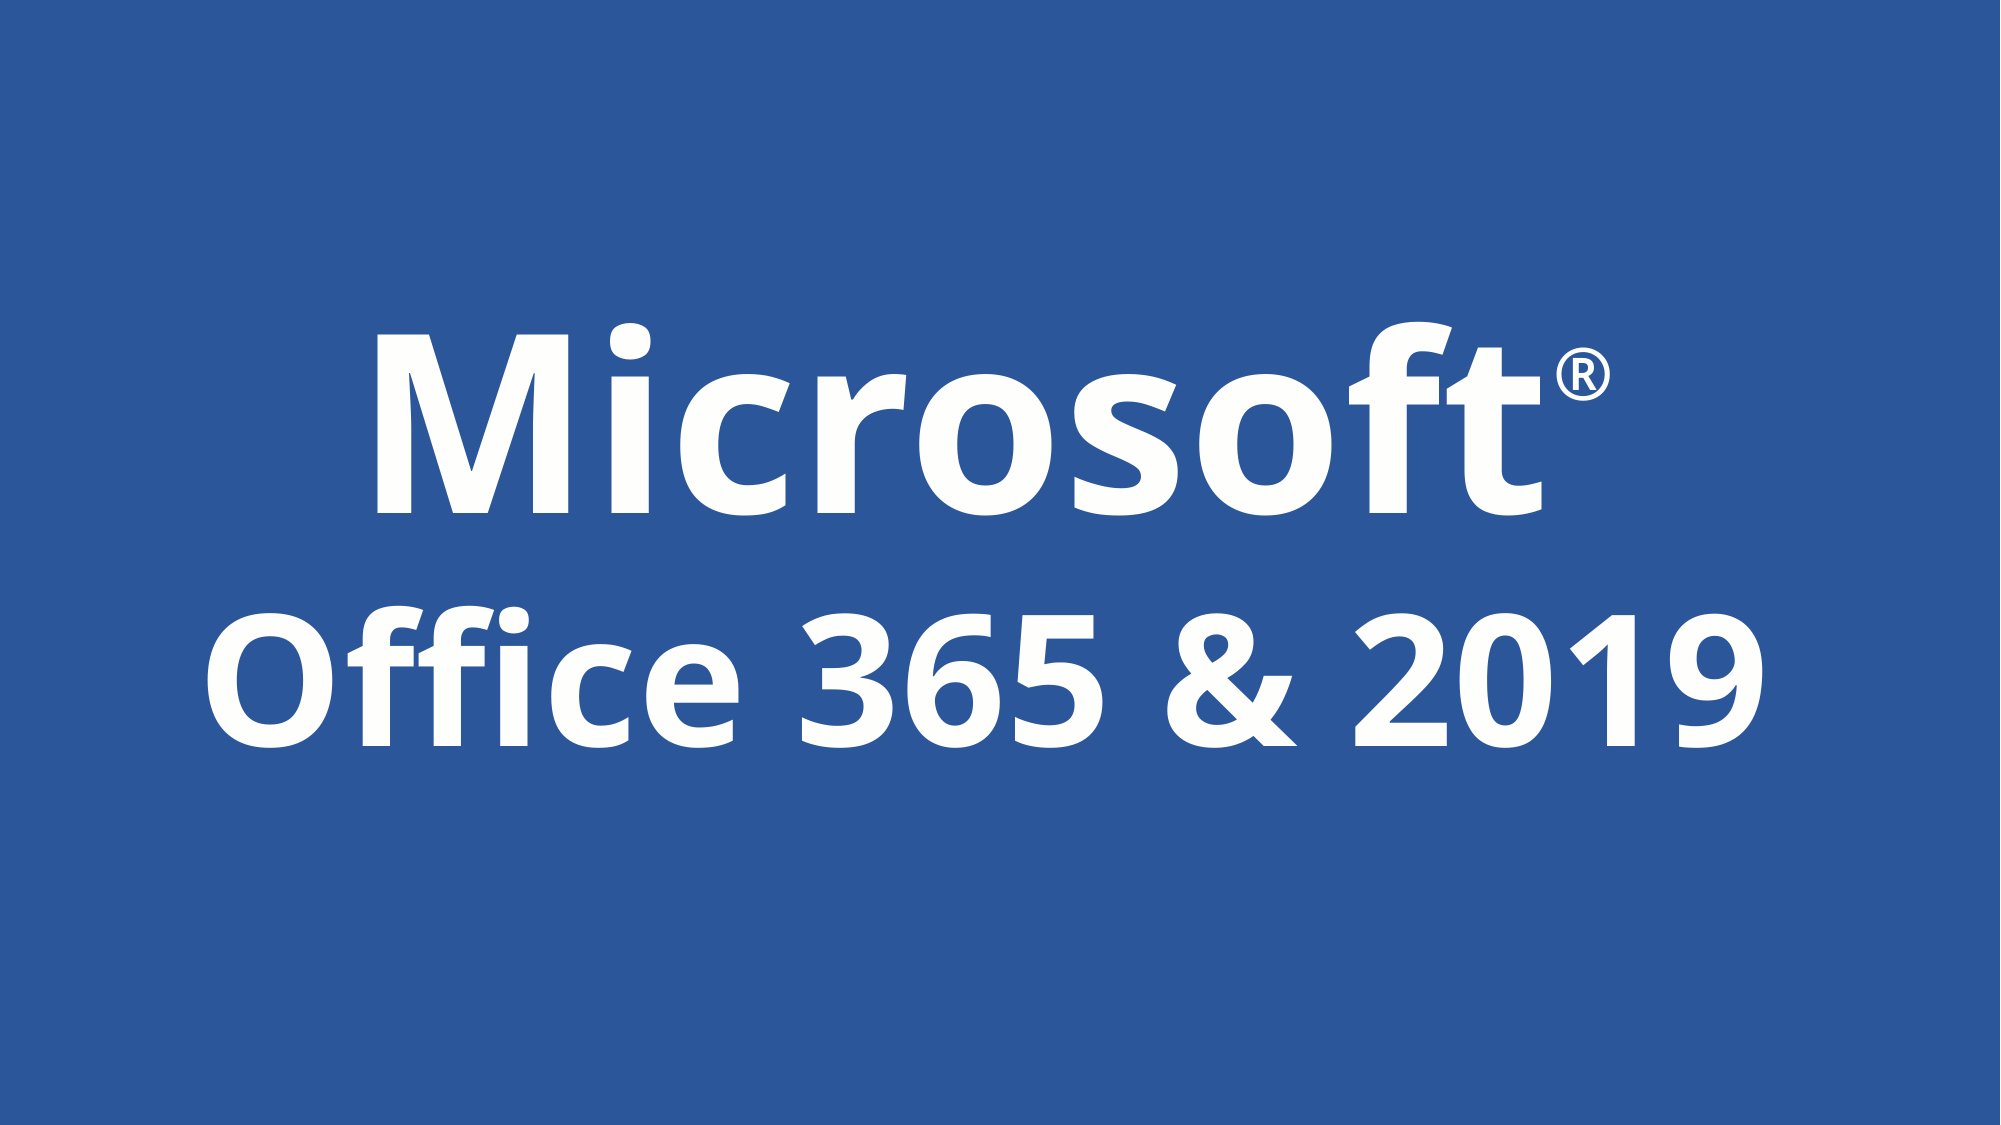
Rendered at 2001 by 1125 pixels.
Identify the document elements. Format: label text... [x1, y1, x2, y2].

text_box Microsoft® Office 365 & 2019 [140, 255, 1830, 791]
